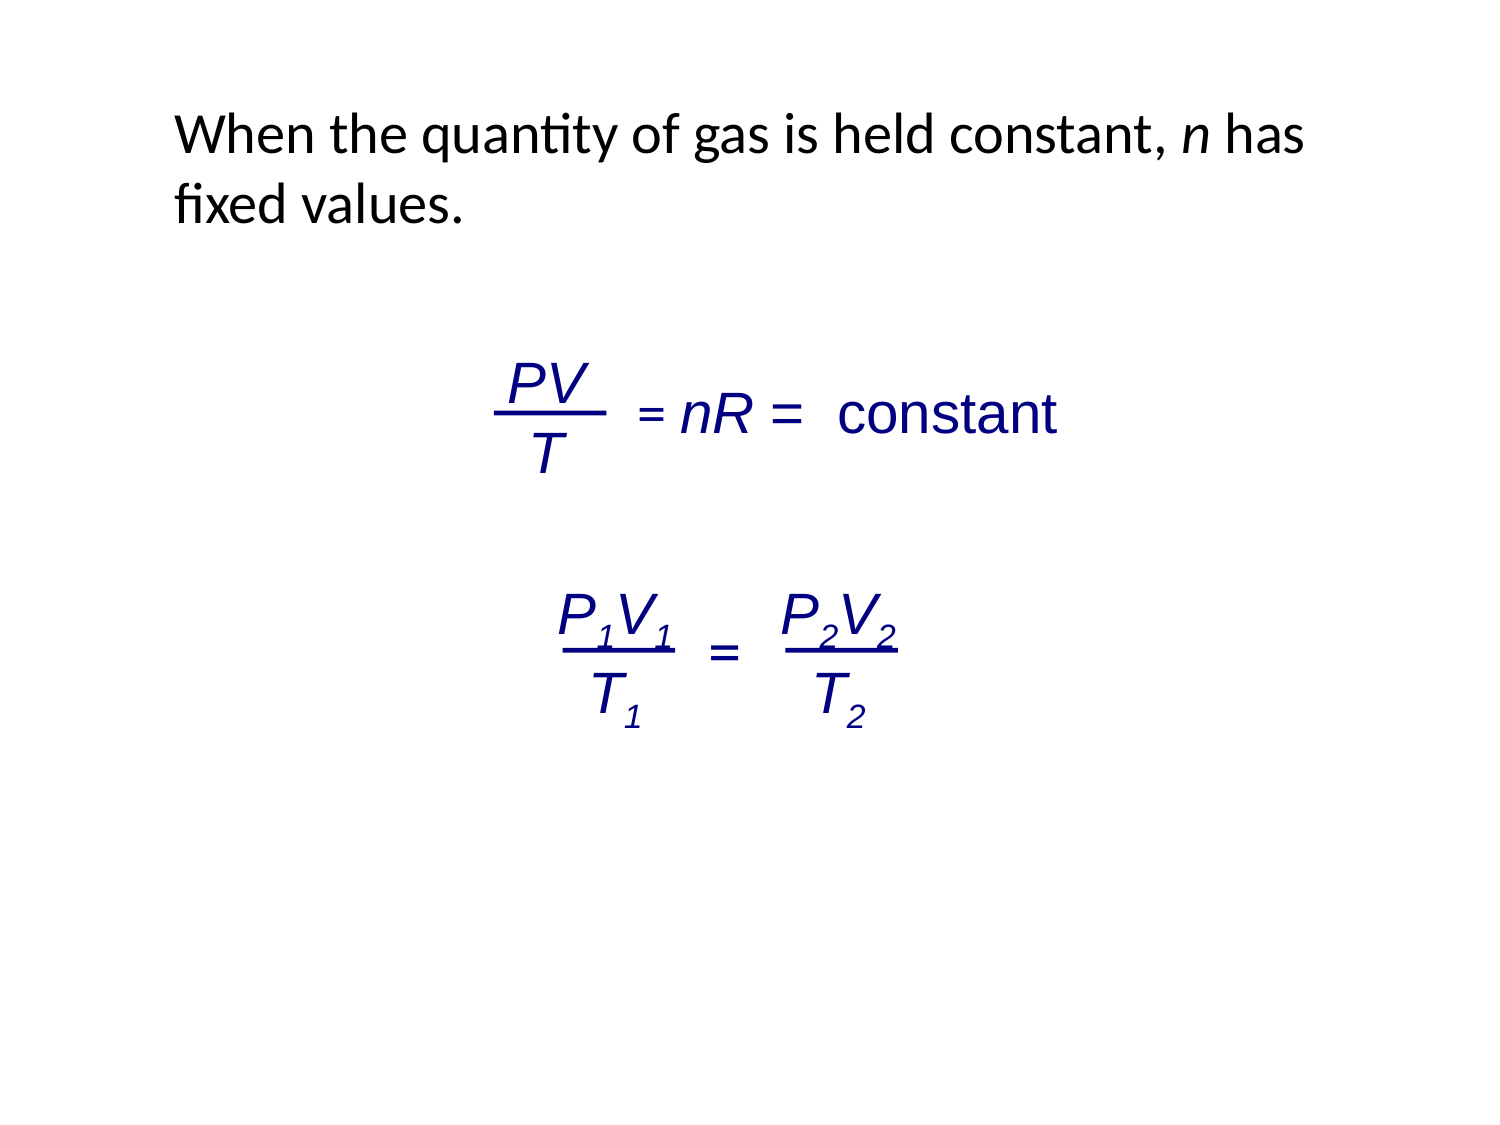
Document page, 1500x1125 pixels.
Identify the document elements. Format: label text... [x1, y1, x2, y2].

text_box = [697, 600, 756, 696]
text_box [539, 568, 692, 726]
text_box When the quantity of gas is held constant, n has fixed values. = nR = constant [159, 87, 1353, 523]
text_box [492, 337, 607, 495]
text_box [761, 568, 915, 726]
